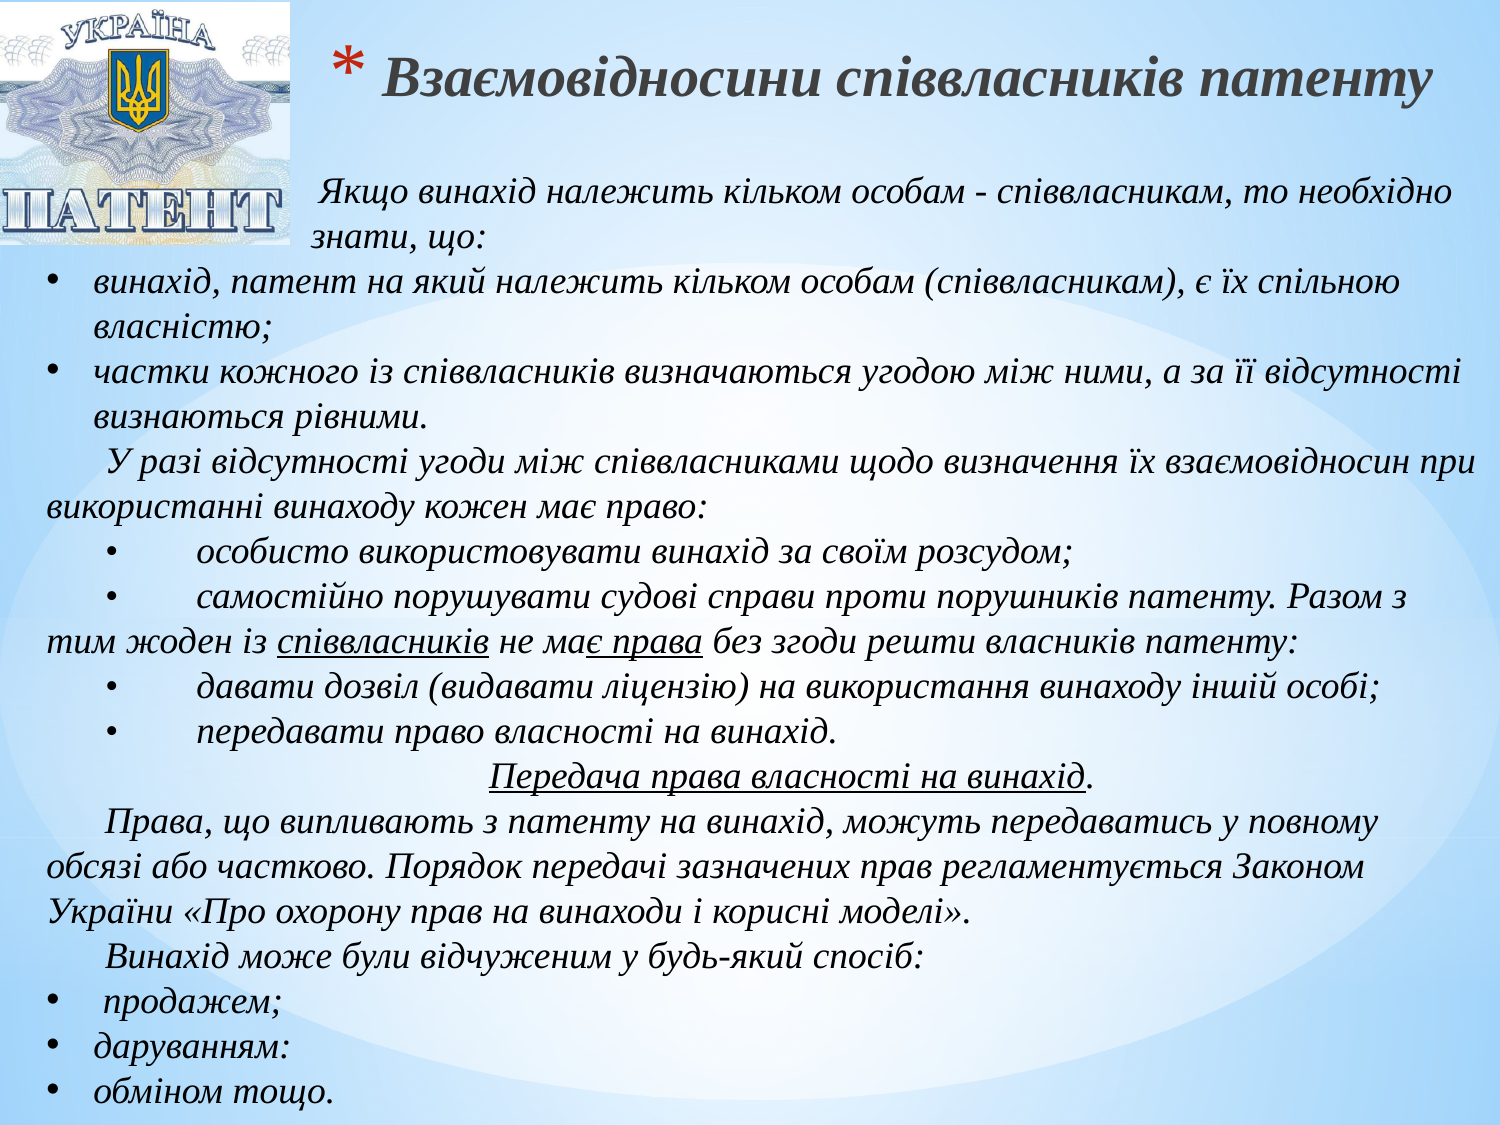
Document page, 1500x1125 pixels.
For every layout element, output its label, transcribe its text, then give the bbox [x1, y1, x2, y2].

text_box Якщо винахід належить кільком особам - співвласникам, то необхідно знати, що: винахід, патент на який належить кільком особам (співвласникам), є їх спільною власністю; частки кожного із співвласників визначаються угодою між ними, а за її відсутності визнаються рівними. У разі відсутності угоди між співвласниками щодо визначення їх взаємовідносин при використанні винаходу кожен має право: • особисто використовувати винахід за своїм розсудом; • самостійно порушувати судові справи проти порушників патенту. Разом з тим жоден із співвласників не має права без згоди решти власників патенту: • давати дозвіл (видавати ліцензію) на використання винаходу іншій особі; • передавати право власності на винахід. Передача права власності на винахід. Права, що випливають з патенту на винахід, можуть передаватись у повному обсязі або частково. Порядок передачі зазначених прав регламентується Законом України «Про охорону прав на винаходи і корисні моделі». Винахід може були відчуженим у будь-який спосіб: продажем; даруванням: обміном тощо. [31, 158, 1495, 1119]
picture [0, 2, 290, 245]
text_box Взаємовідносини співвласників патенту [295, 30, 1480, 158]
